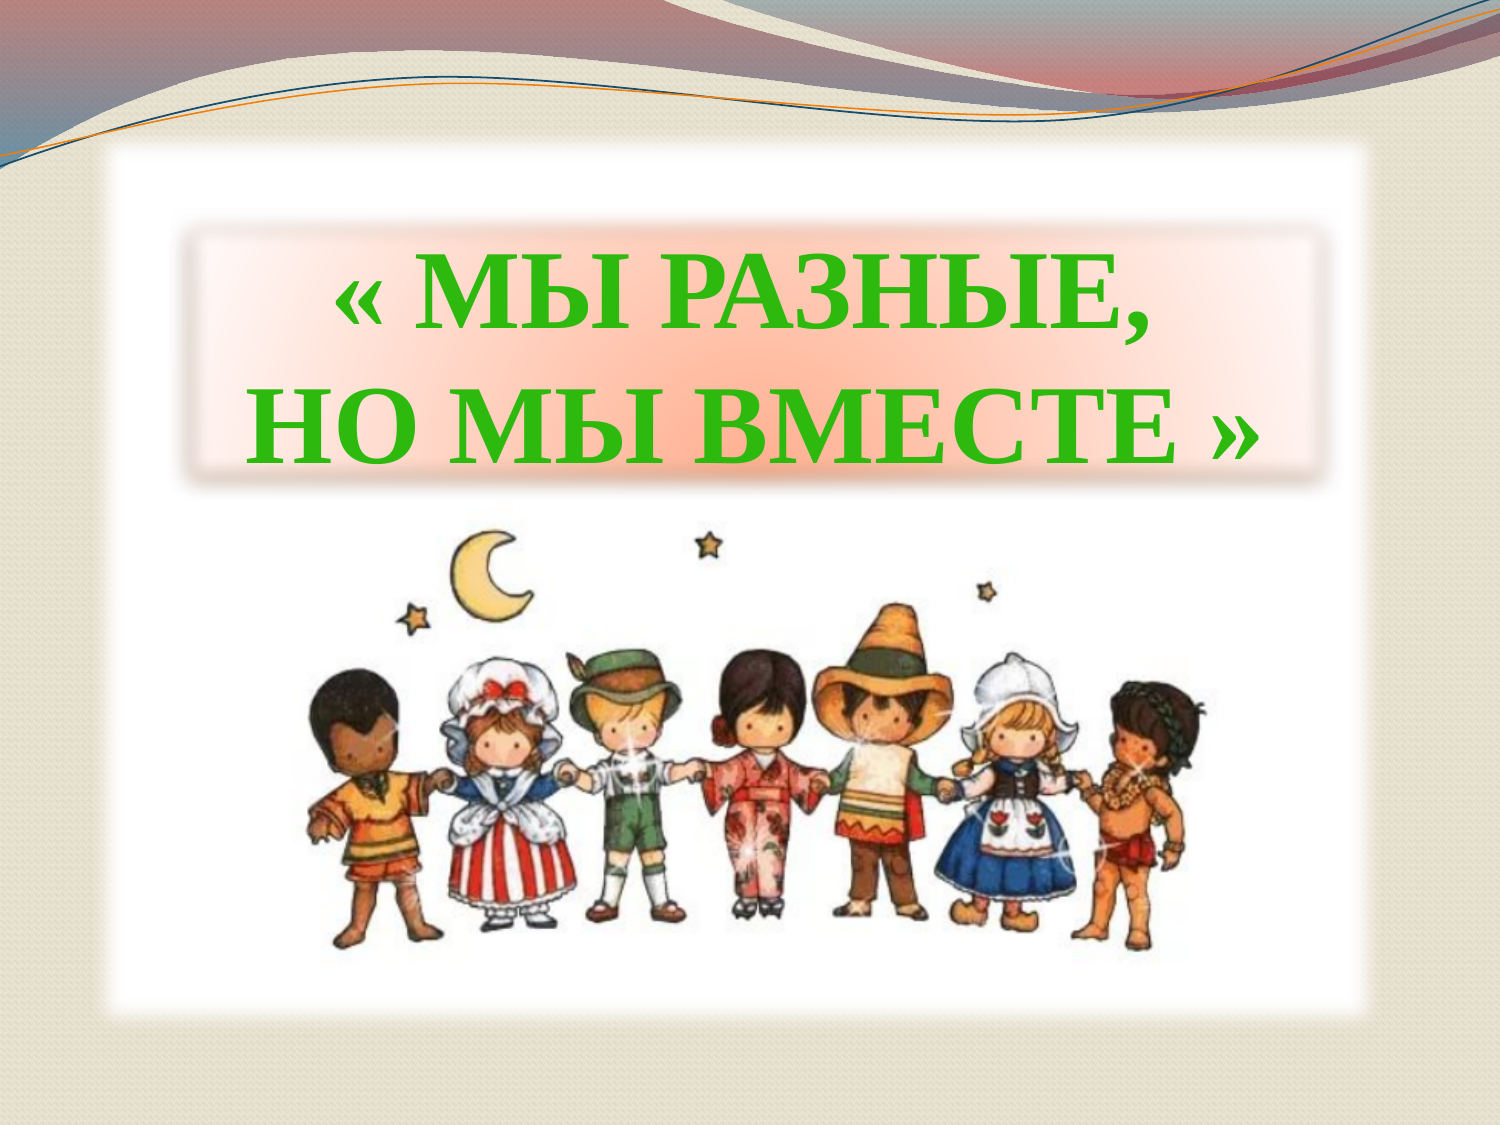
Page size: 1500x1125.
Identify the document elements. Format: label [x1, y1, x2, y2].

picture [88, 125, 1384, 1036]
